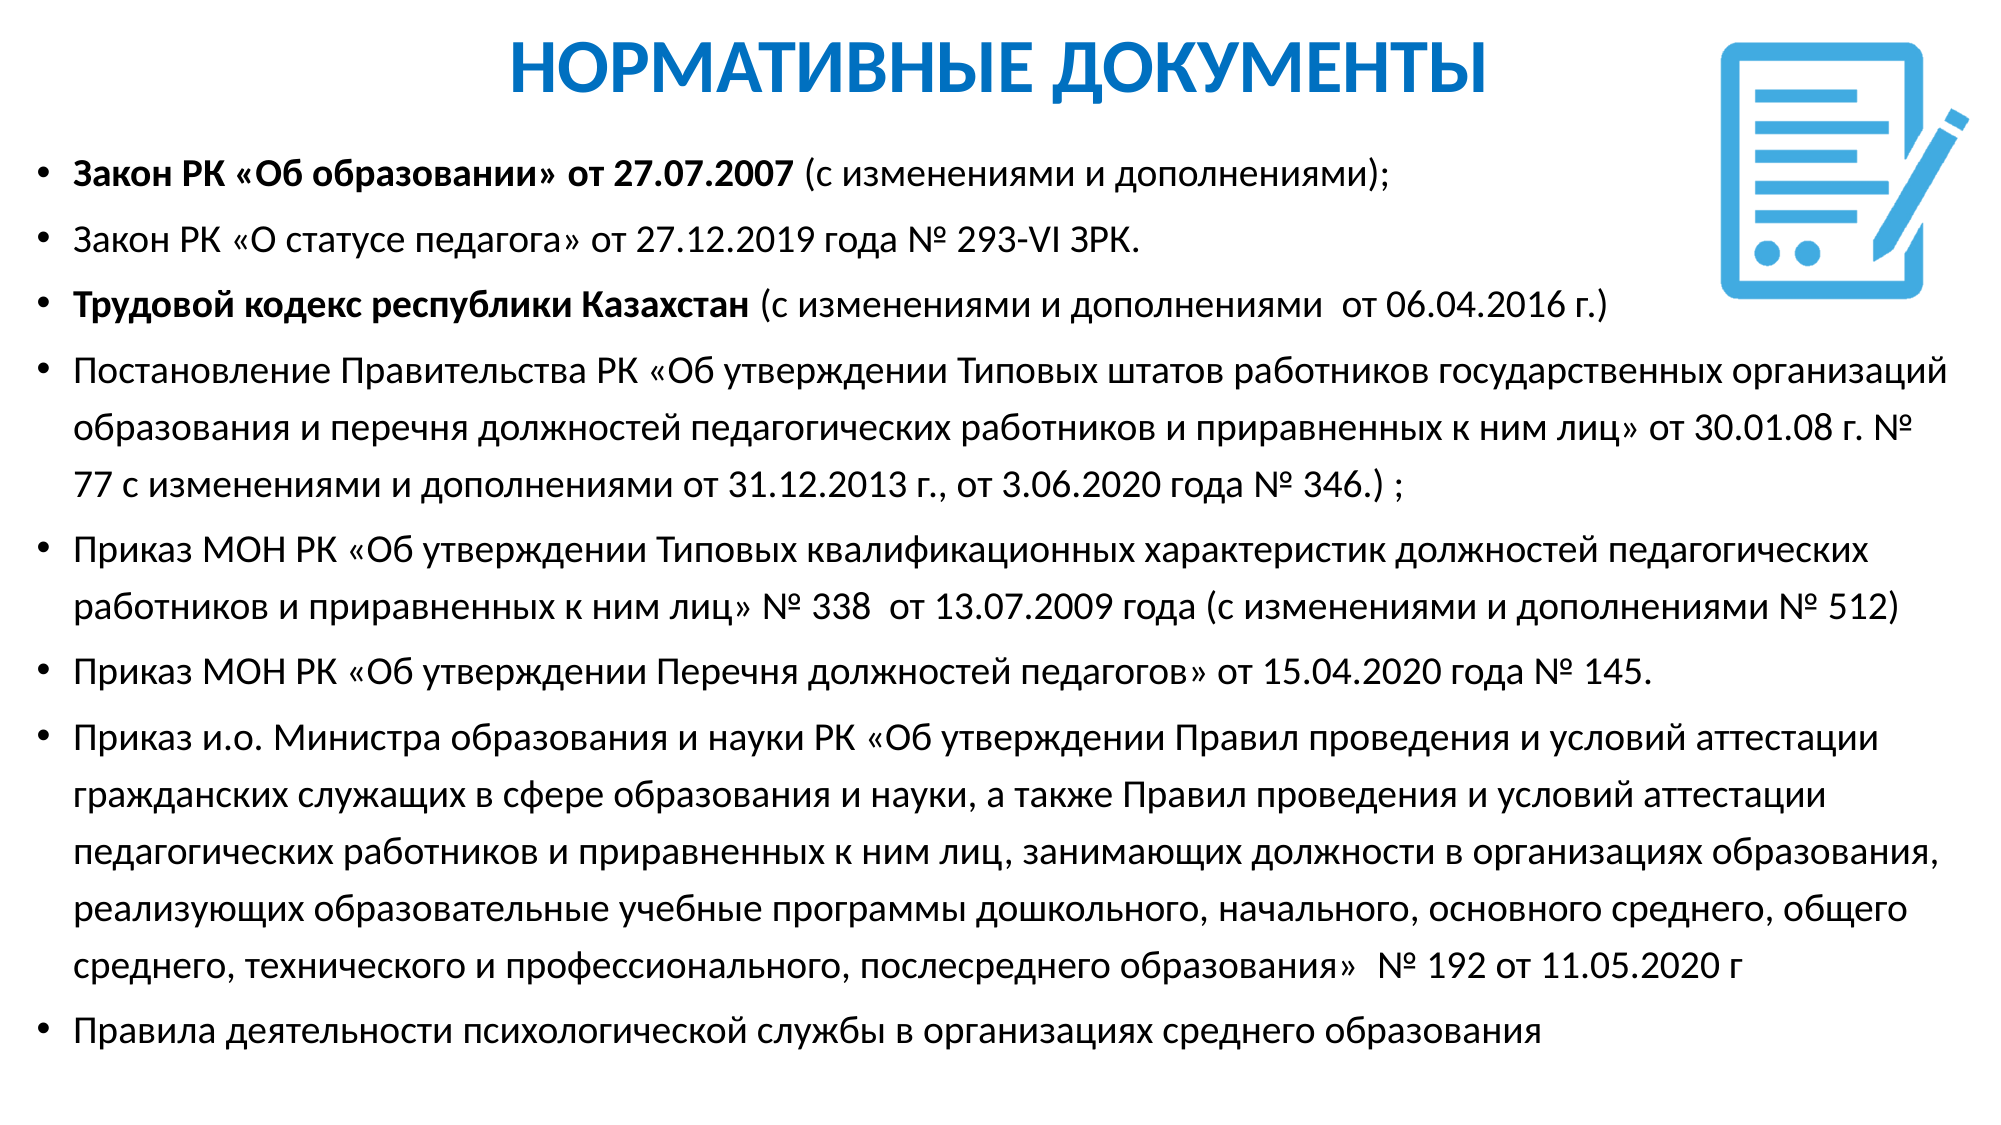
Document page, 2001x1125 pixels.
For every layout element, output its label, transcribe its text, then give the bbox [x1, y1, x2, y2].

picture [1711, 29, 1979, 318]
title НОРМАТИВНЫЕ ДОКУМЕНТЫ [324, 19, 1675, 118]
list Закон РК «Об образовании» от 27.07.2007 (с изменениями и дополнениями); Закон РК «О статусе педагога» от 27.12.2019 года № 293-VІ ЗРК. Трудовой кодекс республики Казахстан (с изменениями и дополнениями от 06.04.2016 г.) Постановление Правительства РК «Об утверждении Типовых штатов работников государственных организаций образования и перечня должностей педагогических работников и приравненных к ним лиц» от 30.01.08 г. № 77 с изменениями и дополнениями от 31.12.2013 г., от 3.06.2020 года № 346.) ; Приказ МОН РК «Об утверждении Типовых квалификационных характеристик должностей педагогических работников и приравненных к ним лиц» № 338 от 13.07.2009 года (с изменениями и дополнениями № 512) Приказ МОН РК «Об утверждении Перечня должностей педагогов» от 15.04.2020 года № 145. Приказ и.о. Министра образования и науки РК «Об утверждении Правил проведения и условий аттестации гражданских служащих в сфере образования и науки, а также Правил проведения и условий аттестации педагогических работников и приравненных к ним лиц, занимающих должности в организациях образования, реализующих образовательные учебные программы дошкольного, начального, основного среднего, общего среднего, технического и профессионального, послесреднего образования» № 192 от 11.05.2020 г Правила деятельности психологической службы в организациях среднего образования [21, 130, 1979, 1094]
